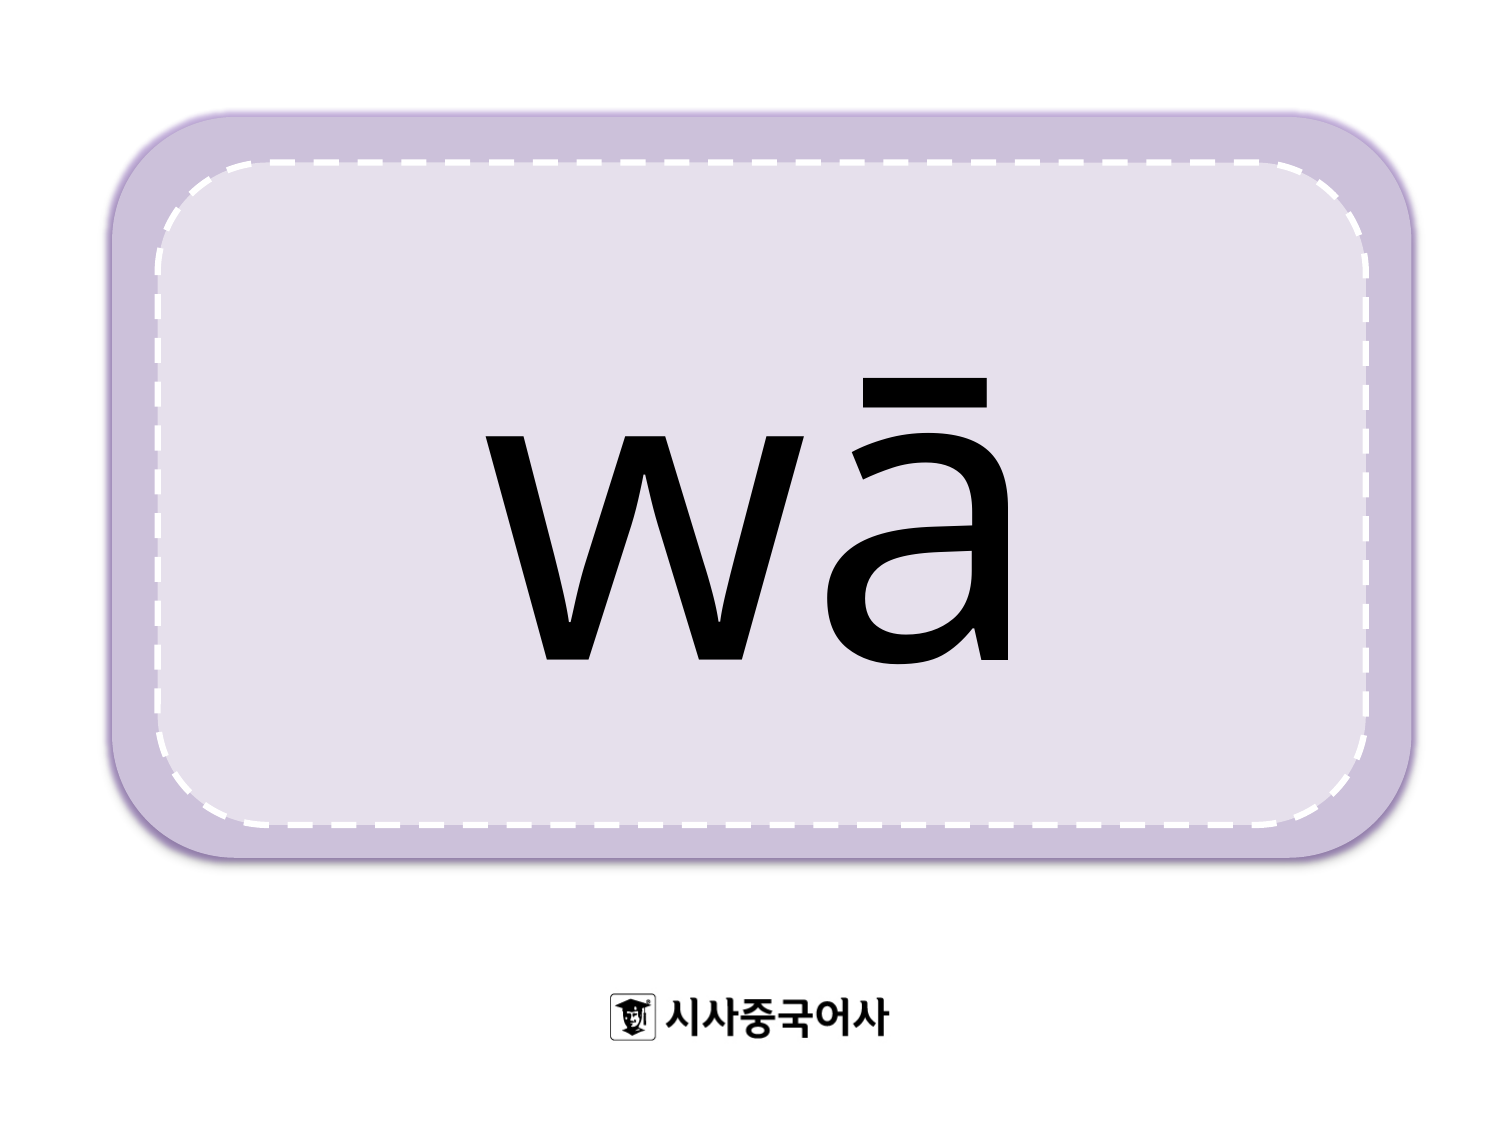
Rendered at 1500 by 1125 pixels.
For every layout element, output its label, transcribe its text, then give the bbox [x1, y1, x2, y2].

text_box wā [157, 162, 1366, 825]
picture [602, 987, 898, 1047]
